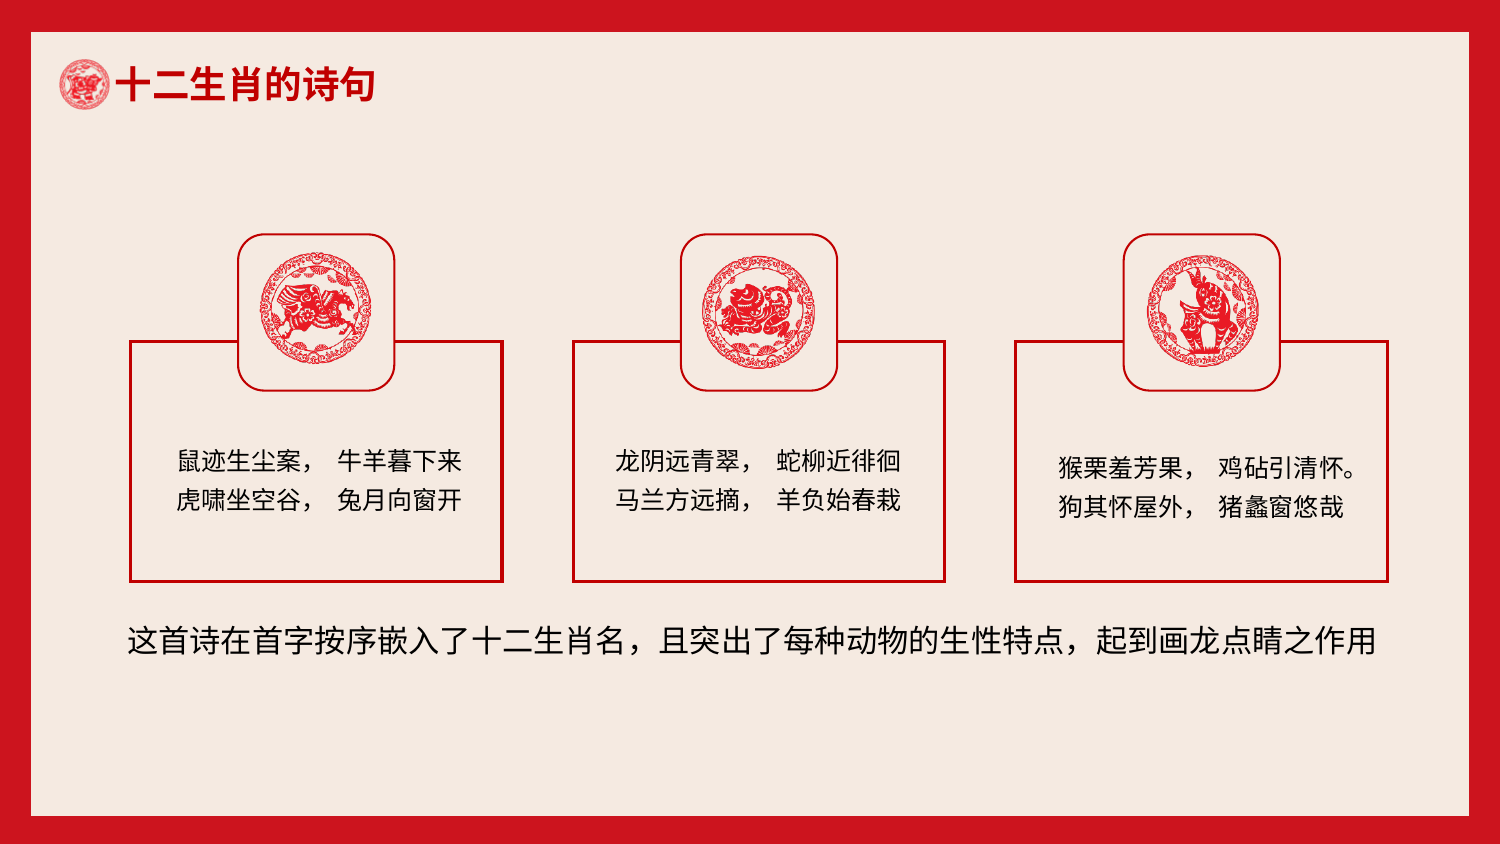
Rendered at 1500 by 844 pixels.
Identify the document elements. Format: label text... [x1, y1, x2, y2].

text_box [237, 236, 396, 392]
picture [1136, 244, 1267, 380]
picture [693, 244, 825, 380]
text_box 这首诗在首字按序嵌入了十二生肖名，且突出了每种动物的生性特点，起到画龙点睛之作用 [112, 602, 1425, 667]
text_box 龙阴远青翠， 蛇柳近徘徊 马兰方远摘， 羊负始春栽 [589, 429, 929, 522]
text_box [1015, 340, 1389, 583]
picture [251, 234, 382, 370]
text_box [1122, 233, 1281, 392]
text_box [129, 340, 503, 583]
text_box 猴栗羞芳果， 鸡砧引清怀。 狗其怀屋外， 猪蠡窗悠哉 [1031, 436, 1372, 529]
text_box [572, 340, 946, 583]
text_box 鼠迹生尘案， 牛羊暮下来 虎啸坐空谷， 兔月向窗开 [150, 429, 490, 522]
picture [57, 55, 114, 112]
text_box [679, 233, 839, 392]
